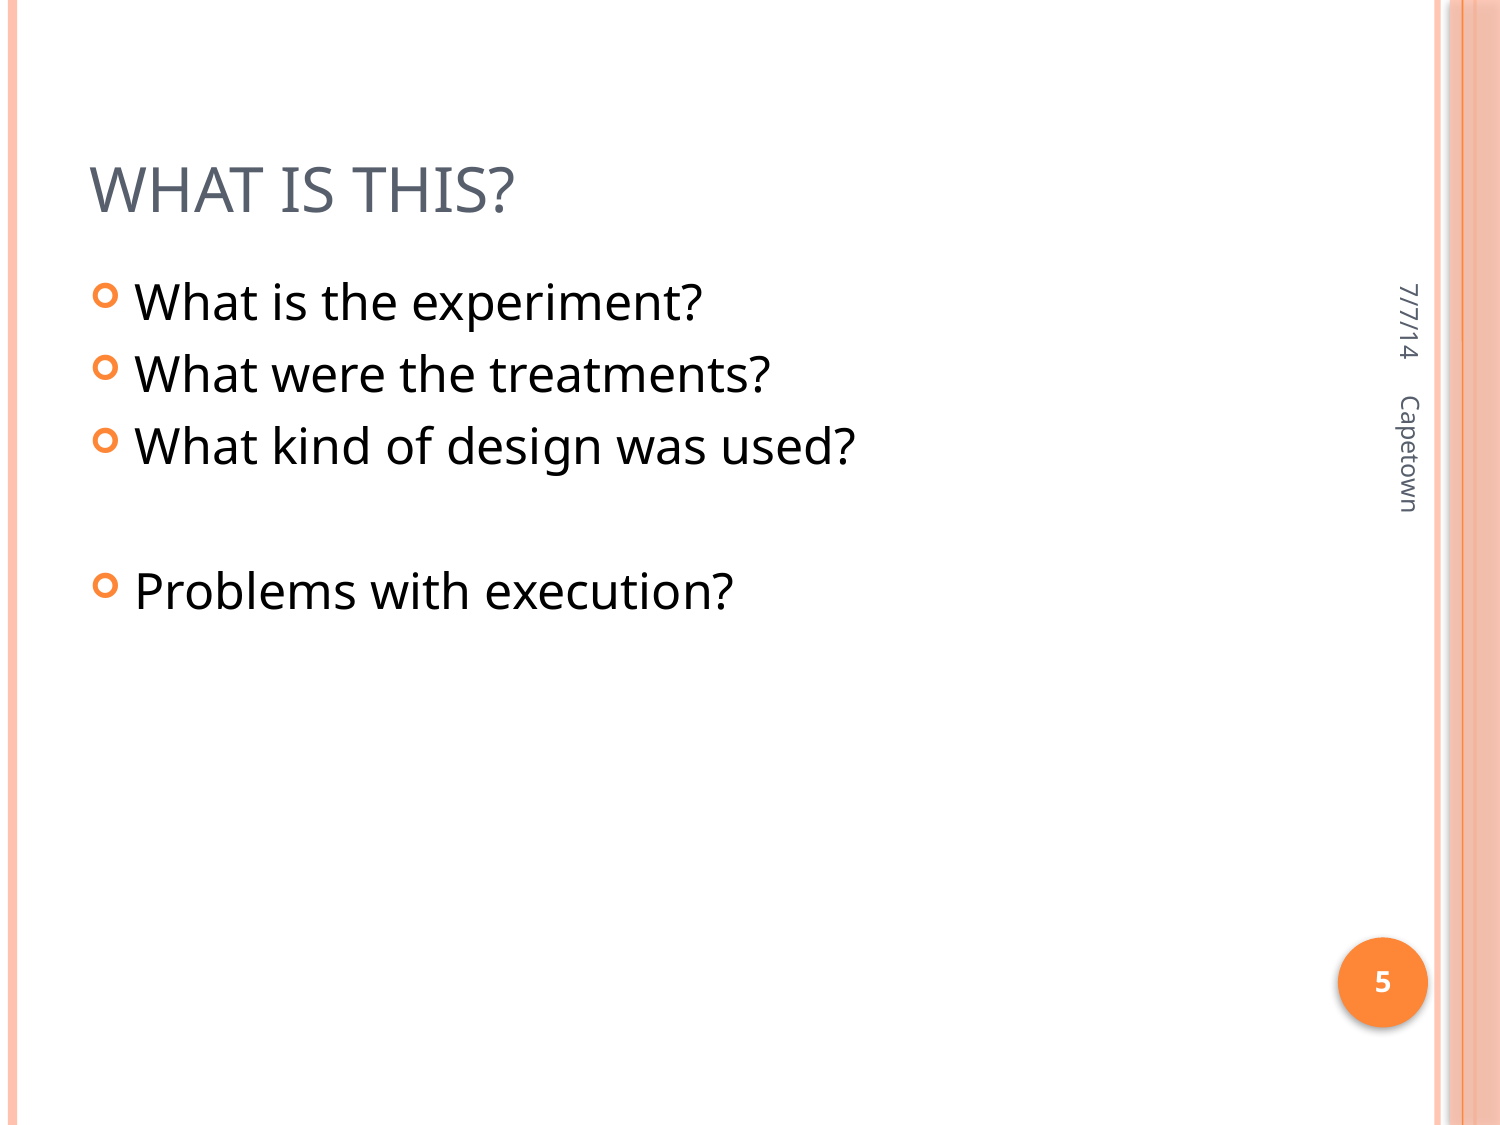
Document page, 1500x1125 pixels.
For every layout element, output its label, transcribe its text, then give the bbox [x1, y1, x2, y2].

footer Capetown [1379, 380, 1440, 906]
list What is the experiment? What were the treatments? What kind of design was used? Problems with execution? [75, 262, 1300, 1062]
title What is This? [75, 45, 1300, 233]
slide_number 5 [1333, 940, 1434, 1027]
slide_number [1378, 43, 1442, 374]
